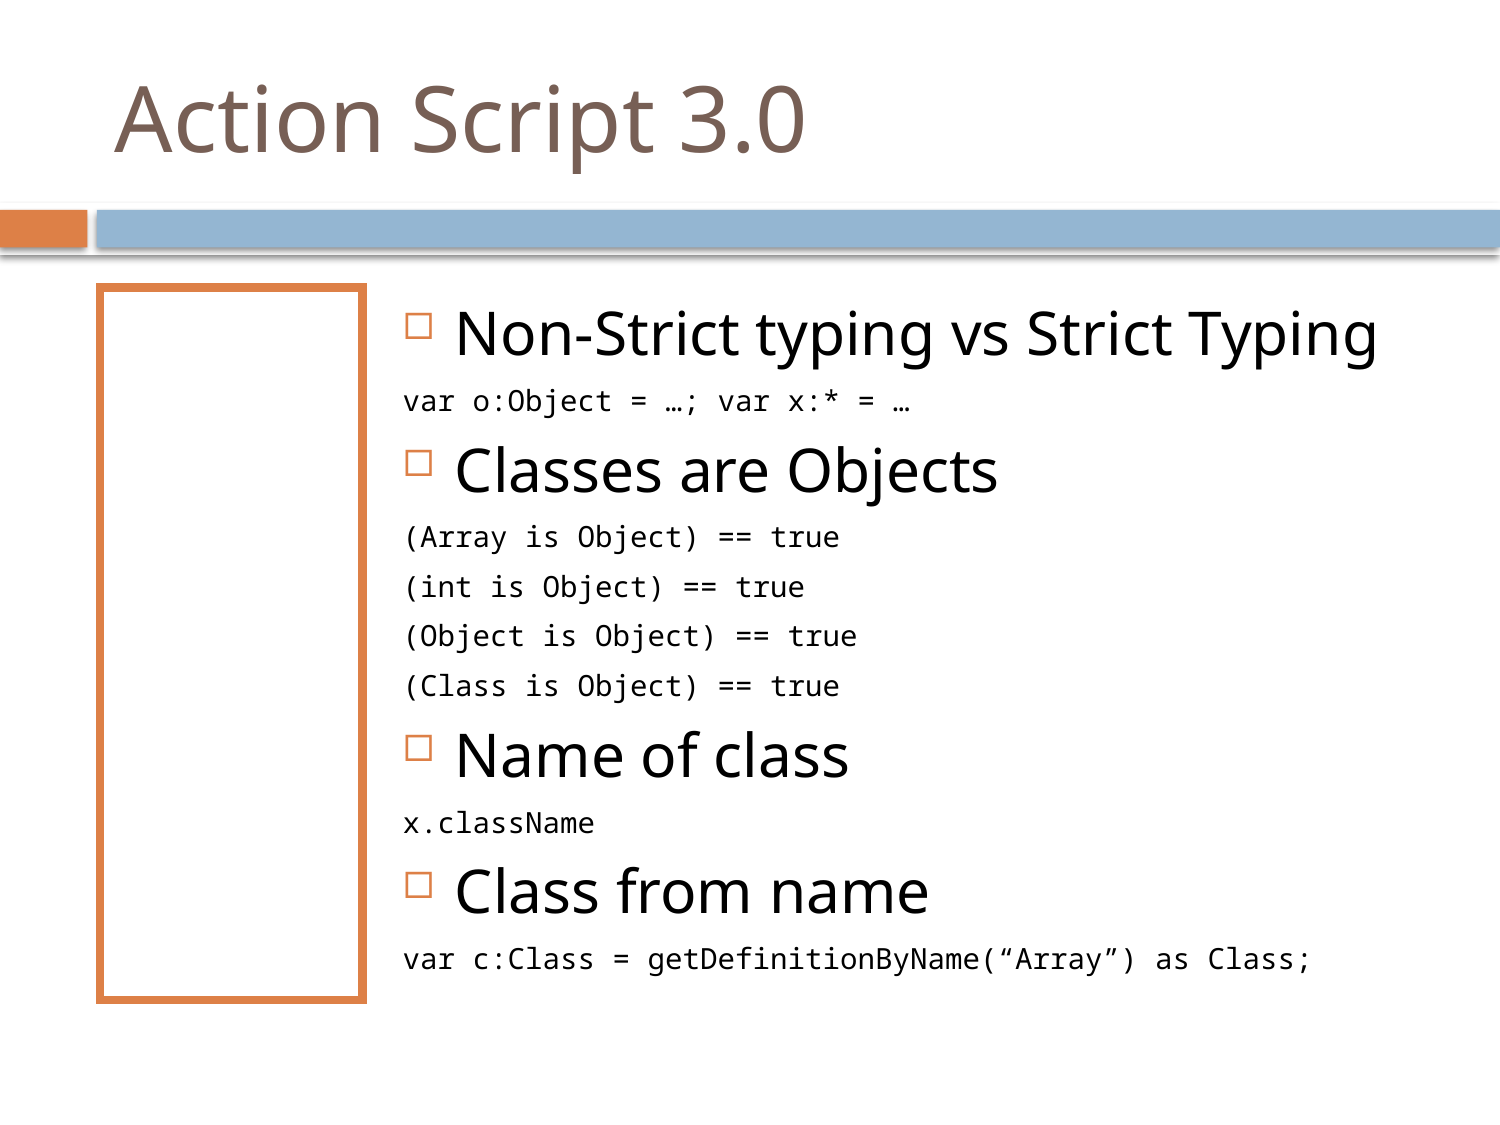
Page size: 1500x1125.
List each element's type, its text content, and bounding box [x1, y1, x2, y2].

list Non-Strict typing vs Strict Typing var o:Object = …; var x:* = … Classes are Objects (Array is Object) == true (int is Object) == true (Object is Object) == true (Class is Object) == true Name of class x.className Class from name var c:Class = getDefinitionByName(“Array”) as Class; [387, 287, 1438, 1013]
list Type System [96, 283, 367, 1004]
title Action Script 3.0 [99, 44, 1426, 188]
